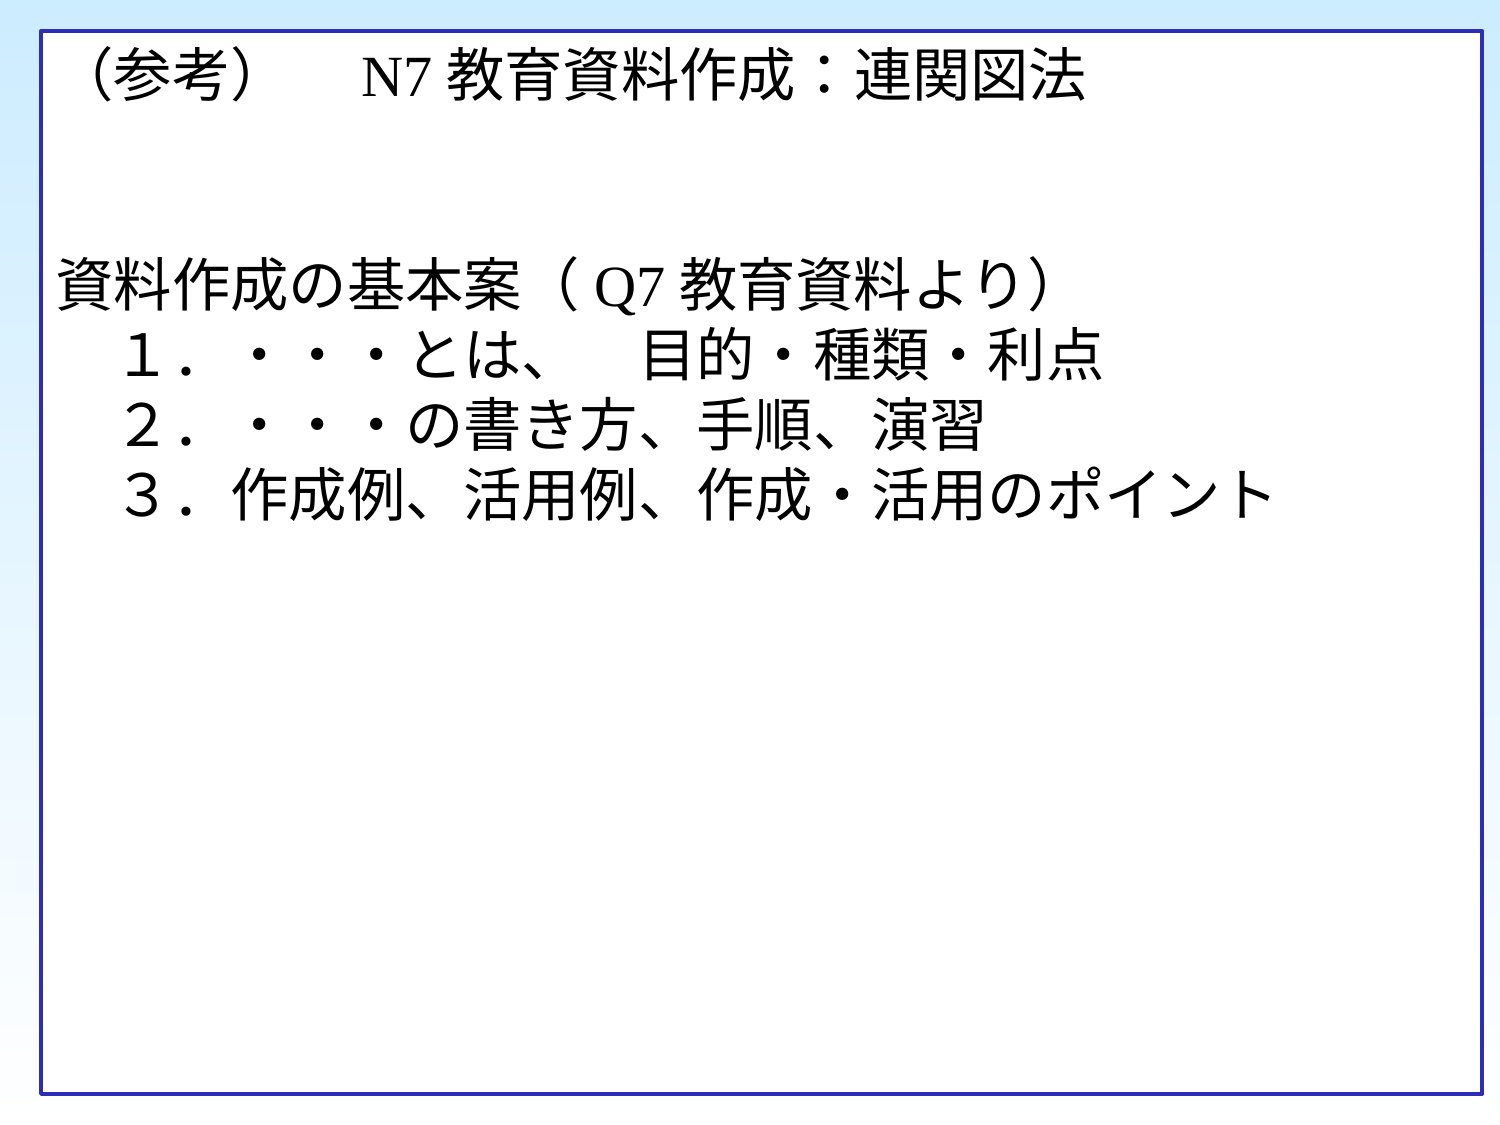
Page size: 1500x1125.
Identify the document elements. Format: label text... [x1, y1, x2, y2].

text_box （参考） N7教育資料作成：連関図法 資料作成の基本案（Q7教育資料より） １．・・・とは、 目的・種類・利点 ２．・・・の書き方、手順、演習 ３．作成例、活用例、作成・活用のポイント [39, 29, 1484, 1096]
